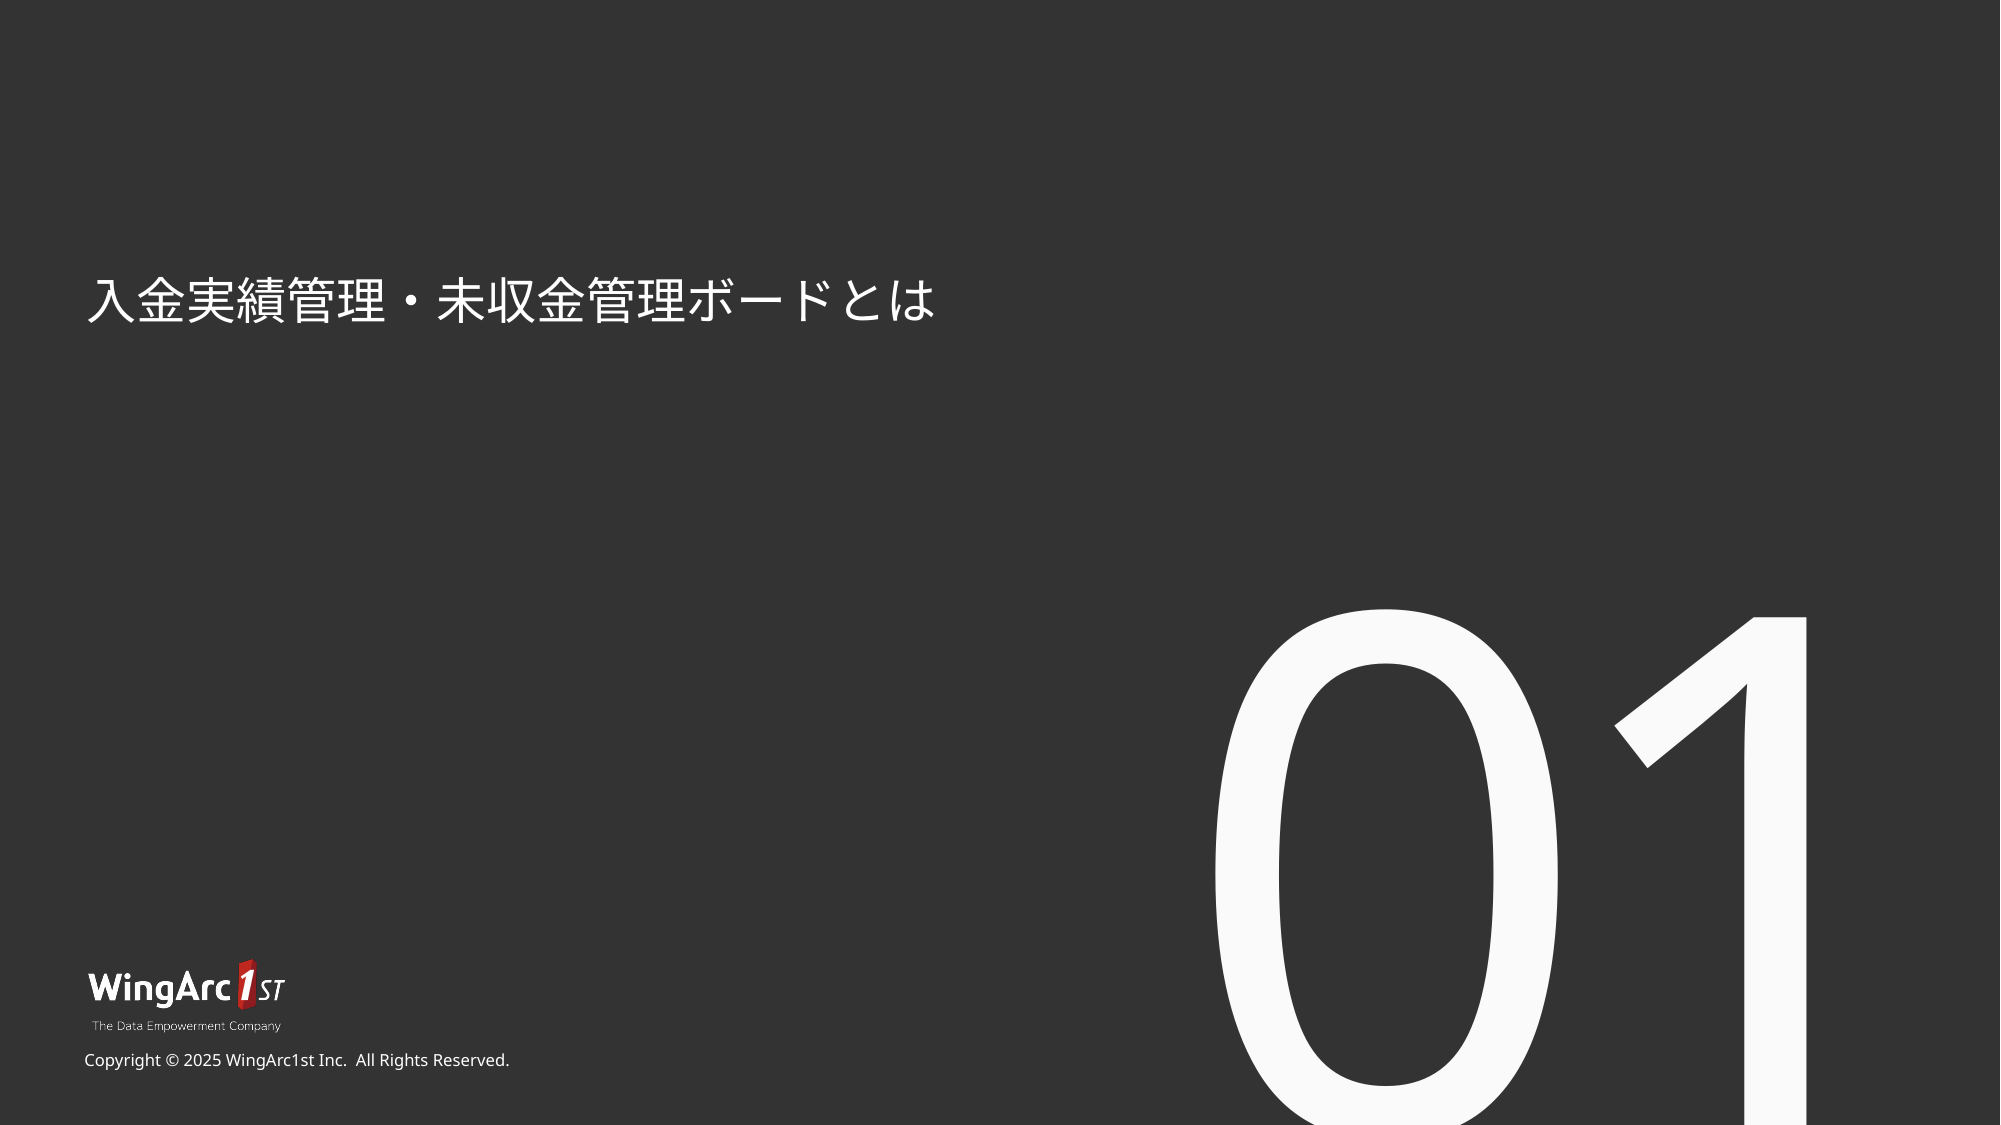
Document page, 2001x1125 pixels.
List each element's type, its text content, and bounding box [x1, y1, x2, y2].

picture [73, 944, 300, 1045]
text_box 01 [1288, 549, 1980, 1125]
title 入金実績管理・未収金管理ボードとは [86, 262, 1178, 338]
